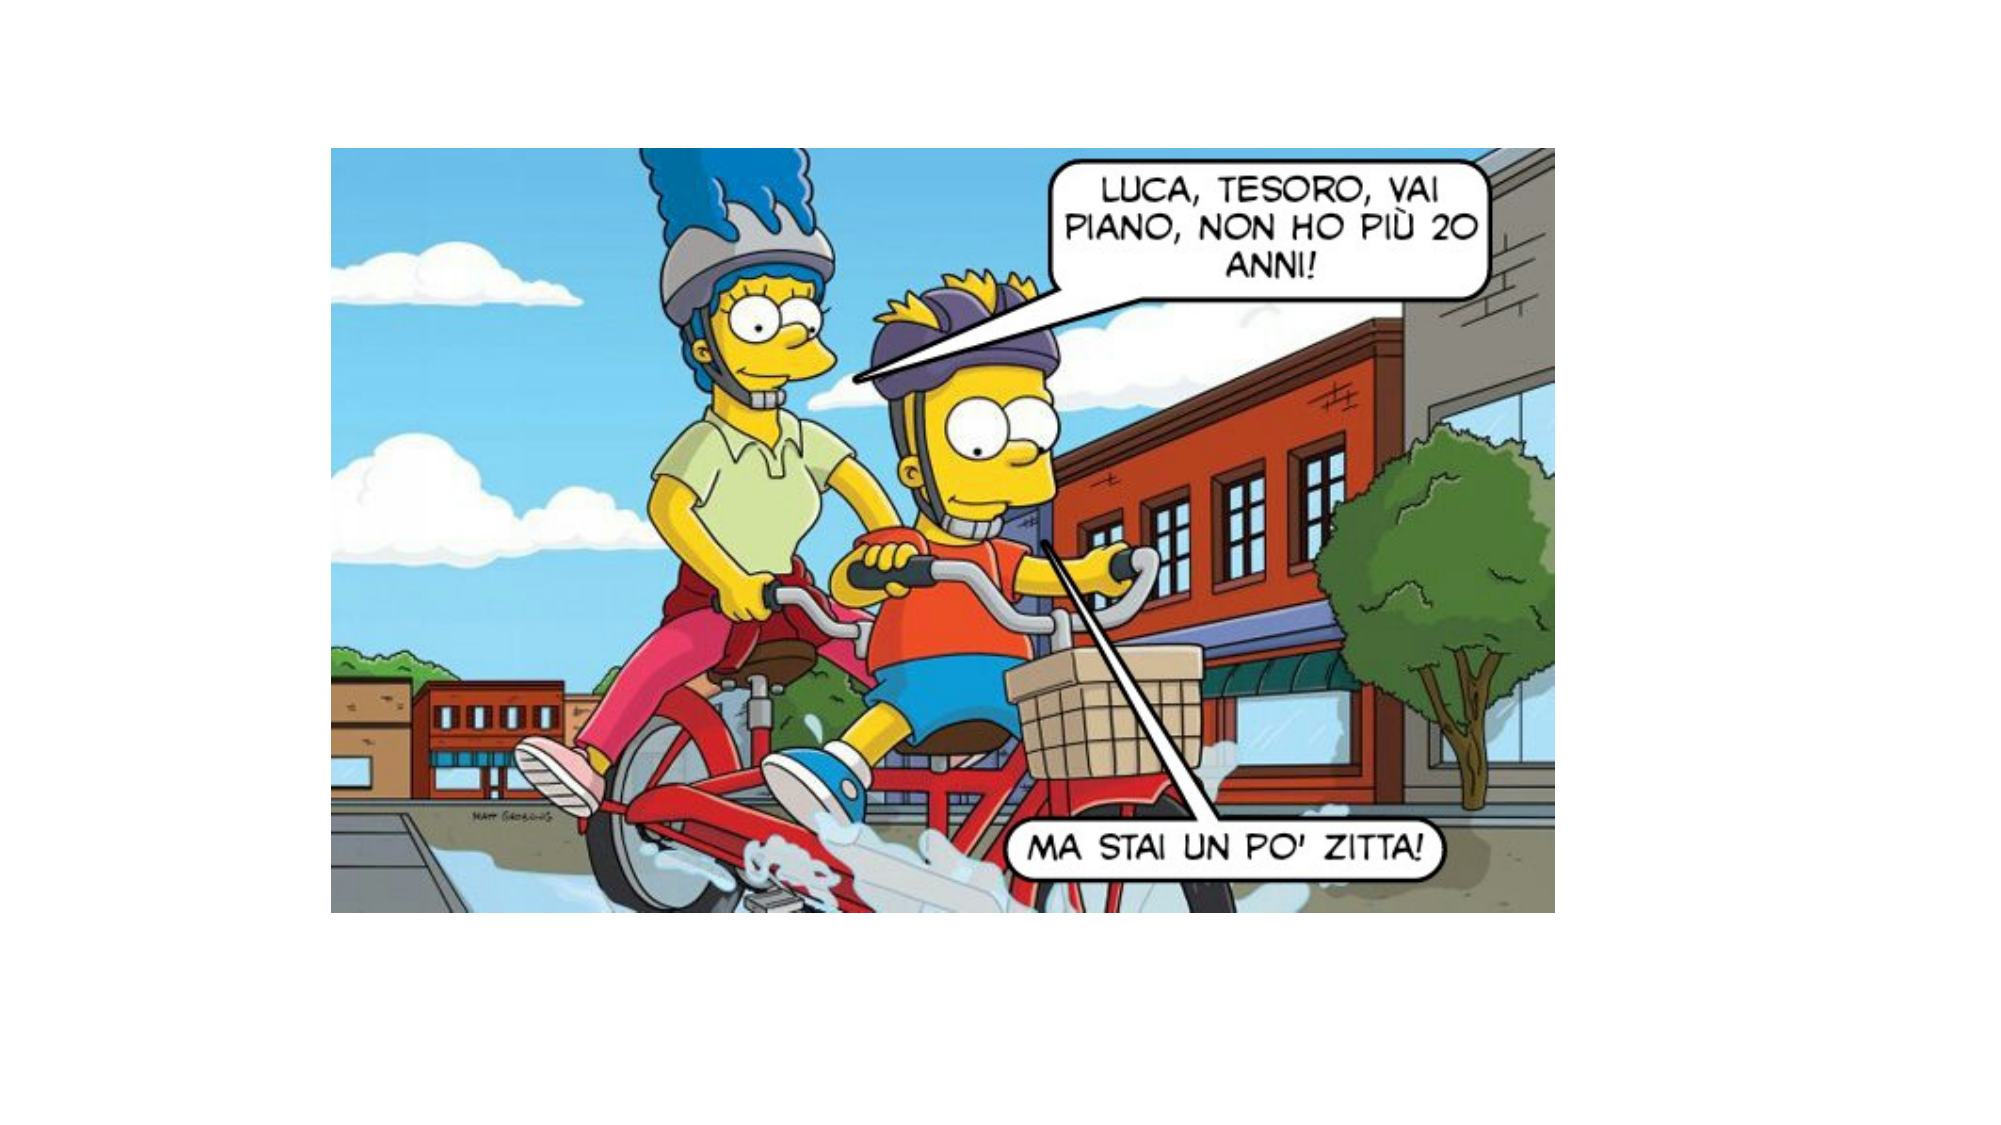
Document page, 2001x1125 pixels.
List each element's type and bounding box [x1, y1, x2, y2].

list [331, 148, 1555, 913]
